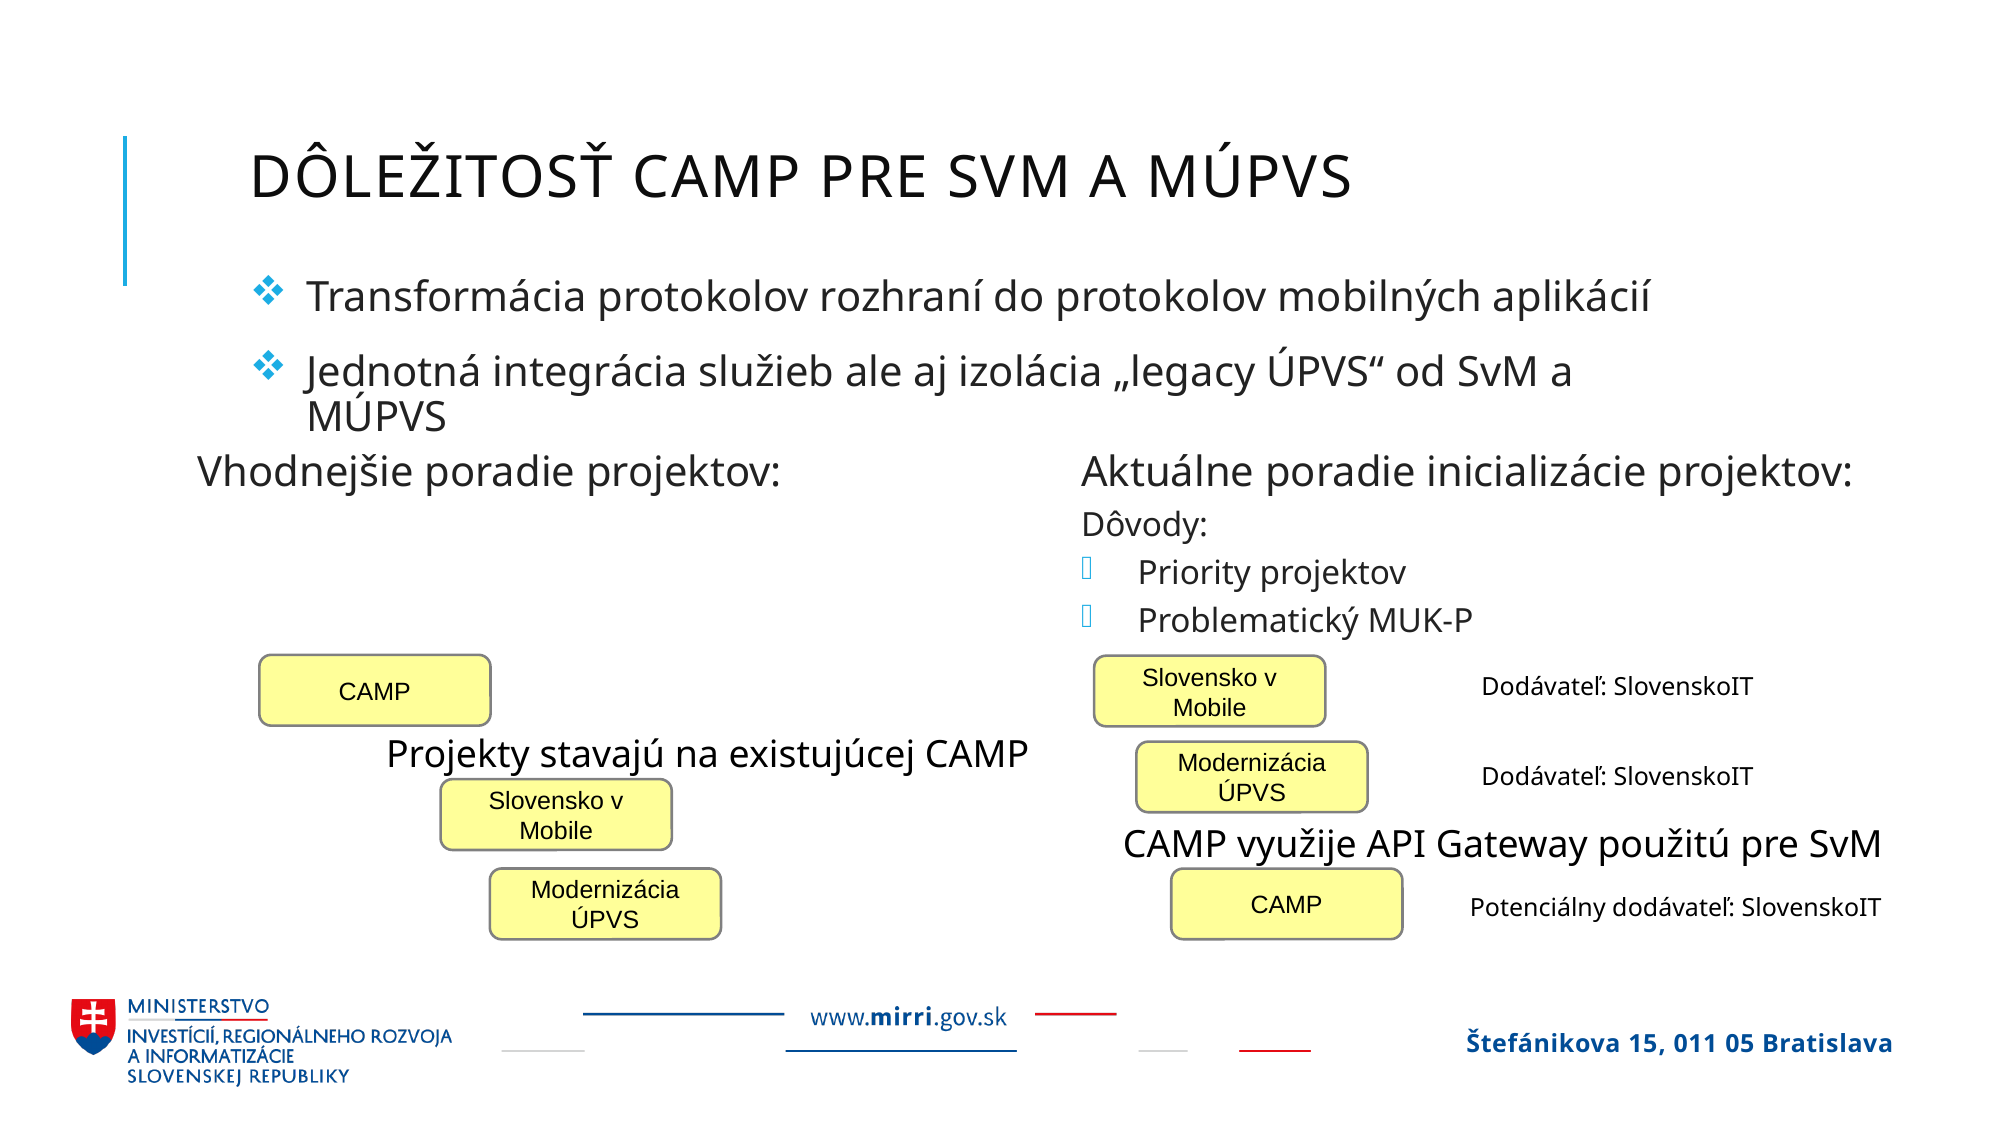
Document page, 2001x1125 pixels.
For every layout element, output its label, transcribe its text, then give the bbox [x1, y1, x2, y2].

title Dôležitosť CAMP pre SvM a MÚPVS [249, 153, 1750, 276]
text_box Dodávateľ: SlovenskoIT [1466, 752, 1769, 798]
text_box Dodávateľ: SlovenskoIT [1466, 662, 1769, 708]
text_box Slovensko v Mobile [1092, 654, 1327, 728]
text_box CAMP [258, 653, 492, 727]
text_box Transformácia protokolov rozhraní do protokolov mobilných aplikácií Jednotná integrácia služieb ale aj izolácia „legacy ÚPVS“ od SvM a MÚPVS [249, 275, 1682, 471]
text_box Projekty stavajú na existujúcej CAMP [371, 722, 1045, 783]
picture [71, 999, 452, 1087]
text_box Modernizácia ÚPVS [1135, 740, 1369, 812]
list Aktuálne poradie inicializácie projektov: Dôvody: Priority projektov Problematický MUK-P [1081, 450, 1924, 926]
text_box CAMP využije API Gateway použitú pre SvM [1108, 812, 1898, 873]
text_box Slovensko v Mobile [439, 783, 674, 852]
text_box Modernizácia ÚPVS [488, 867, 723, 941]
text_box CAMP [1169, 873, 1404, 941]
text_box Vhodnejšie poradie projektov: [197, 449, 894, 935]
text_box Potenciálny dodávateľ: SlovenskoIT [1454, 884, 1898, 929]
picture [501, 1006, 1311, 1052]
